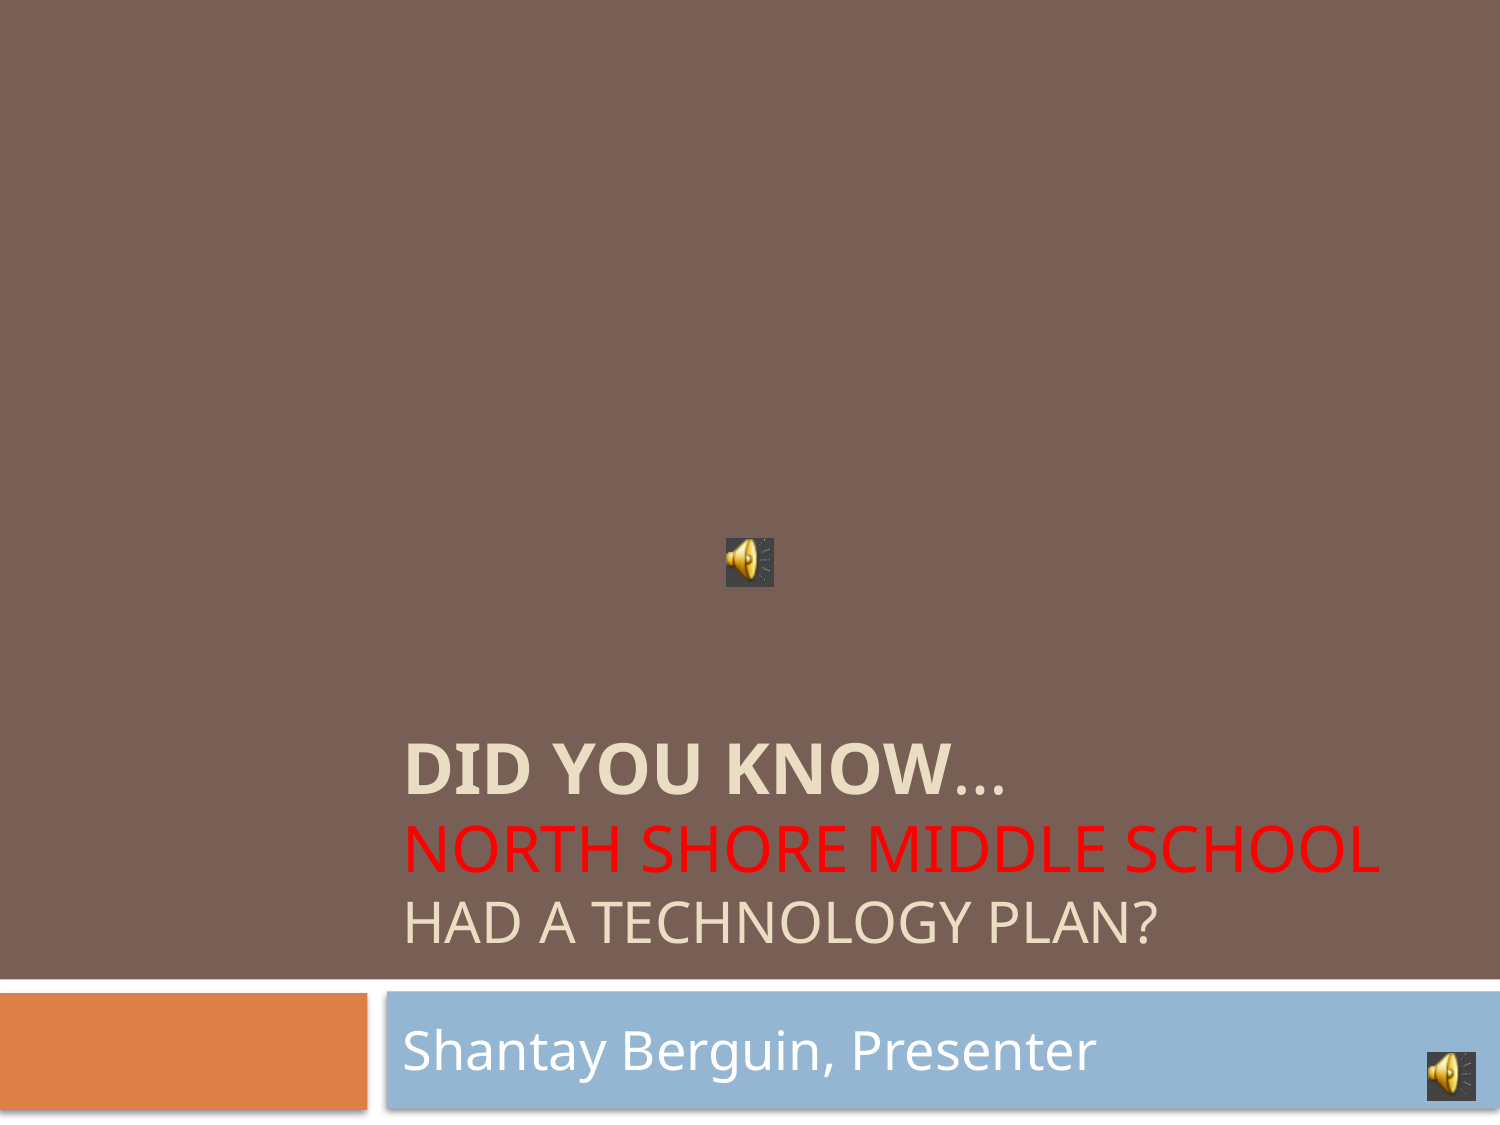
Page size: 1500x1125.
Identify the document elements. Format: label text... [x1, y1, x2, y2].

title Did you know… North Shore Middle School had a technology Plan? [387, 662, 1450, 963]
picture [1426, 1051, 1477, 1102]
subtitle Shantay Berguin, Presenter [387, 992, 1488, 1105]
picture [724, 537, 776, 588]
